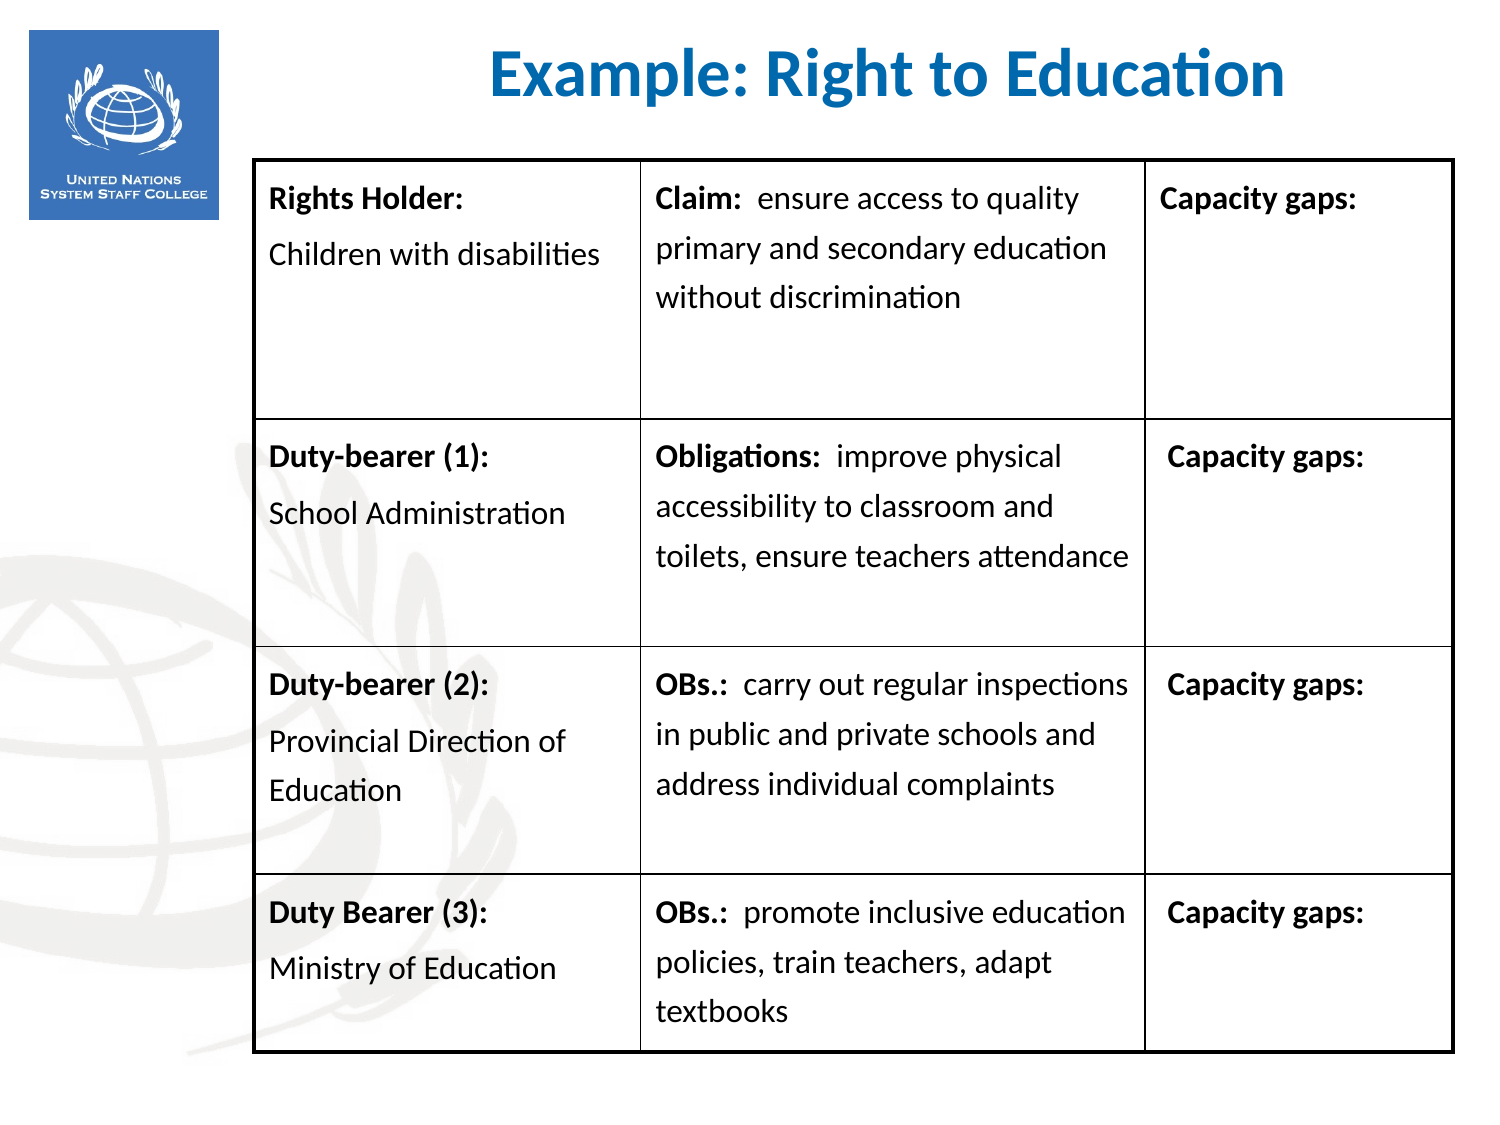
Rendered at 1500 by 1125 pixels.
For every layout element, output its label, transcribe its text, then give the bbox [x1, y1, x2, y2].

table_cell Obligations: improve physical accessibility to classroom and toilets, ensure teachers attendance [641, 420, 1144, 646]
table_cell OBs.: promote inclusive education policies, train teachers, adapt textbooks [641, 875, 1144, 1050]
table_header Rights Holder: Children with disabilities [256, 162, 640, 418]
table_cell Duty-bearer (2): Provincial Direction of Education [256, 647, 640, 873]
table_cell Duty Bearer (3): Ministry of Education [256, 875, 640, 1050]
table_header Capacity gaps: [1146, 162, 1451, 418]
table_header Claim: ensure access to quality primary and secondary education without discrimination [641, 162, 1144, 418]
title Example: Right to Education [277, 0, 1500, 138]
picture [29, 30, 219, 220]
table_cell Duty-bearer (1): School Administration [256, 420, 640, 646]
table_cell Capacity gaps: [1146, 875, 1451, 1050]
table_cell Capacity gaps: [1146, 647, 1451, 873]
table_cell OBs.: carry out regular inspections in public and private schools and address individual complaints [641, 647, 1144, 873]
table_cell Capacity gaps: [1146, 420, 1451, 646]
